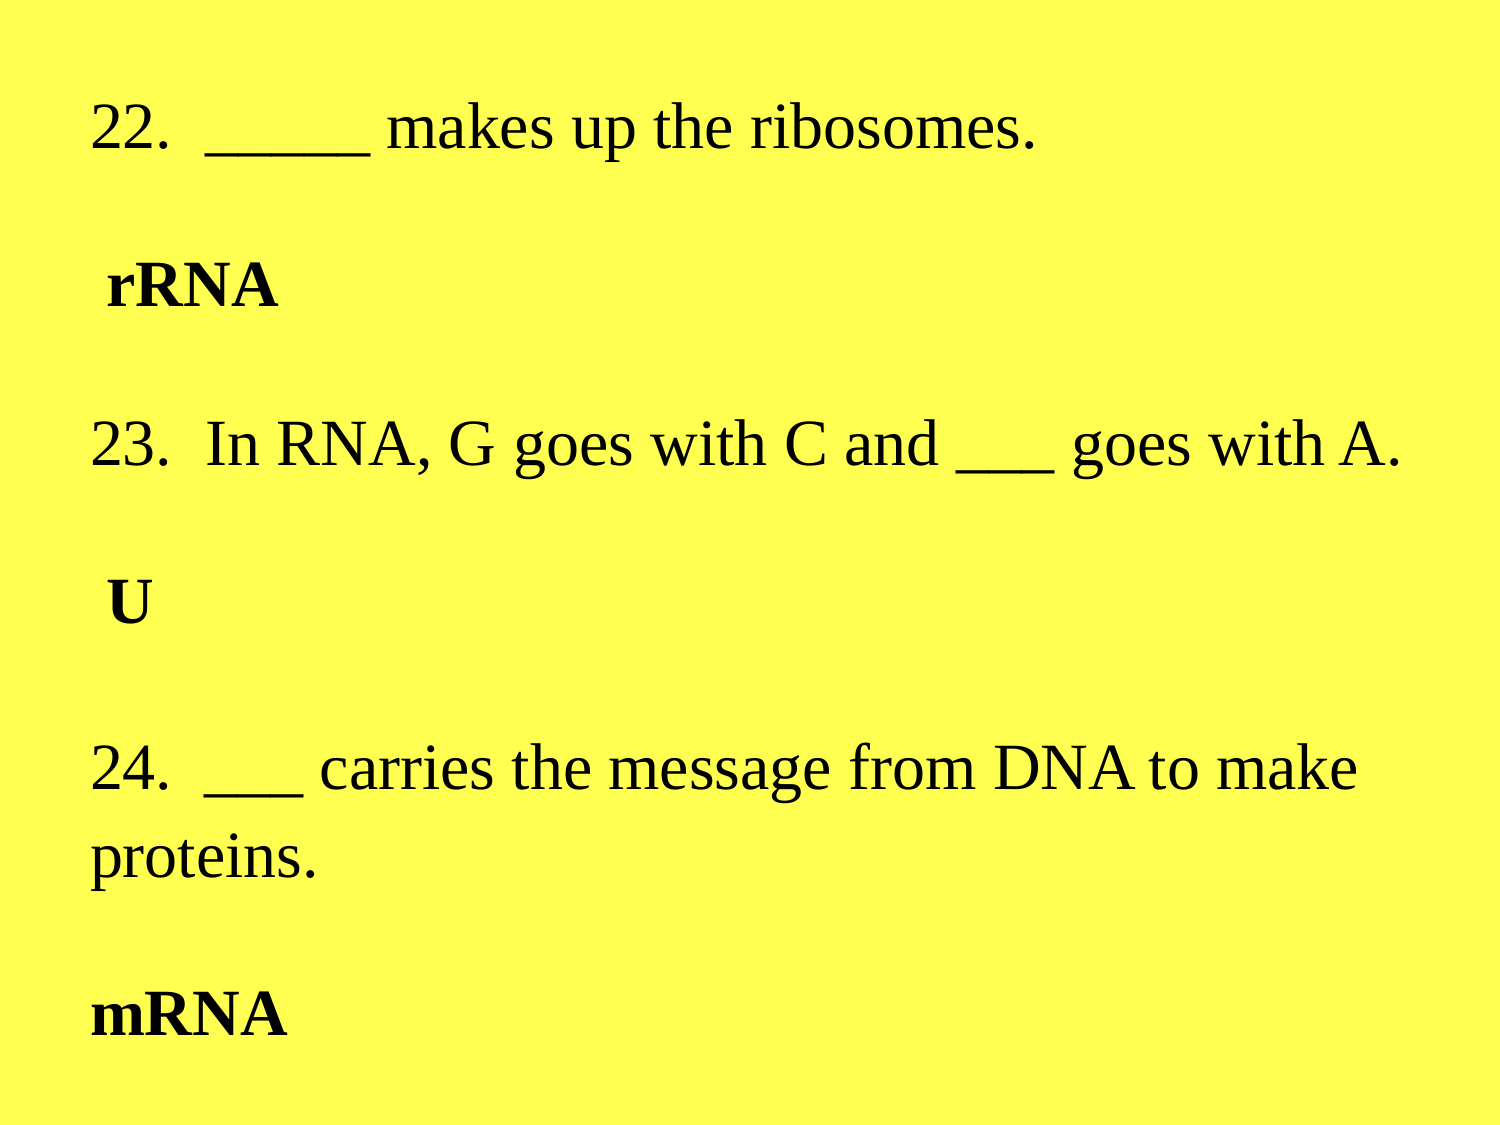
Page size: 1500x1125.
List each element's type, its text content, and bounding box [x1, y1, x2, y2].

list 22. _____ makes up the ribosomes. rRNA 23. In RNA, G goes with C and ___ goes with A. U ___ carries the message from DNA to make proteins. mRNA [75, 75, 1425, 1075]
